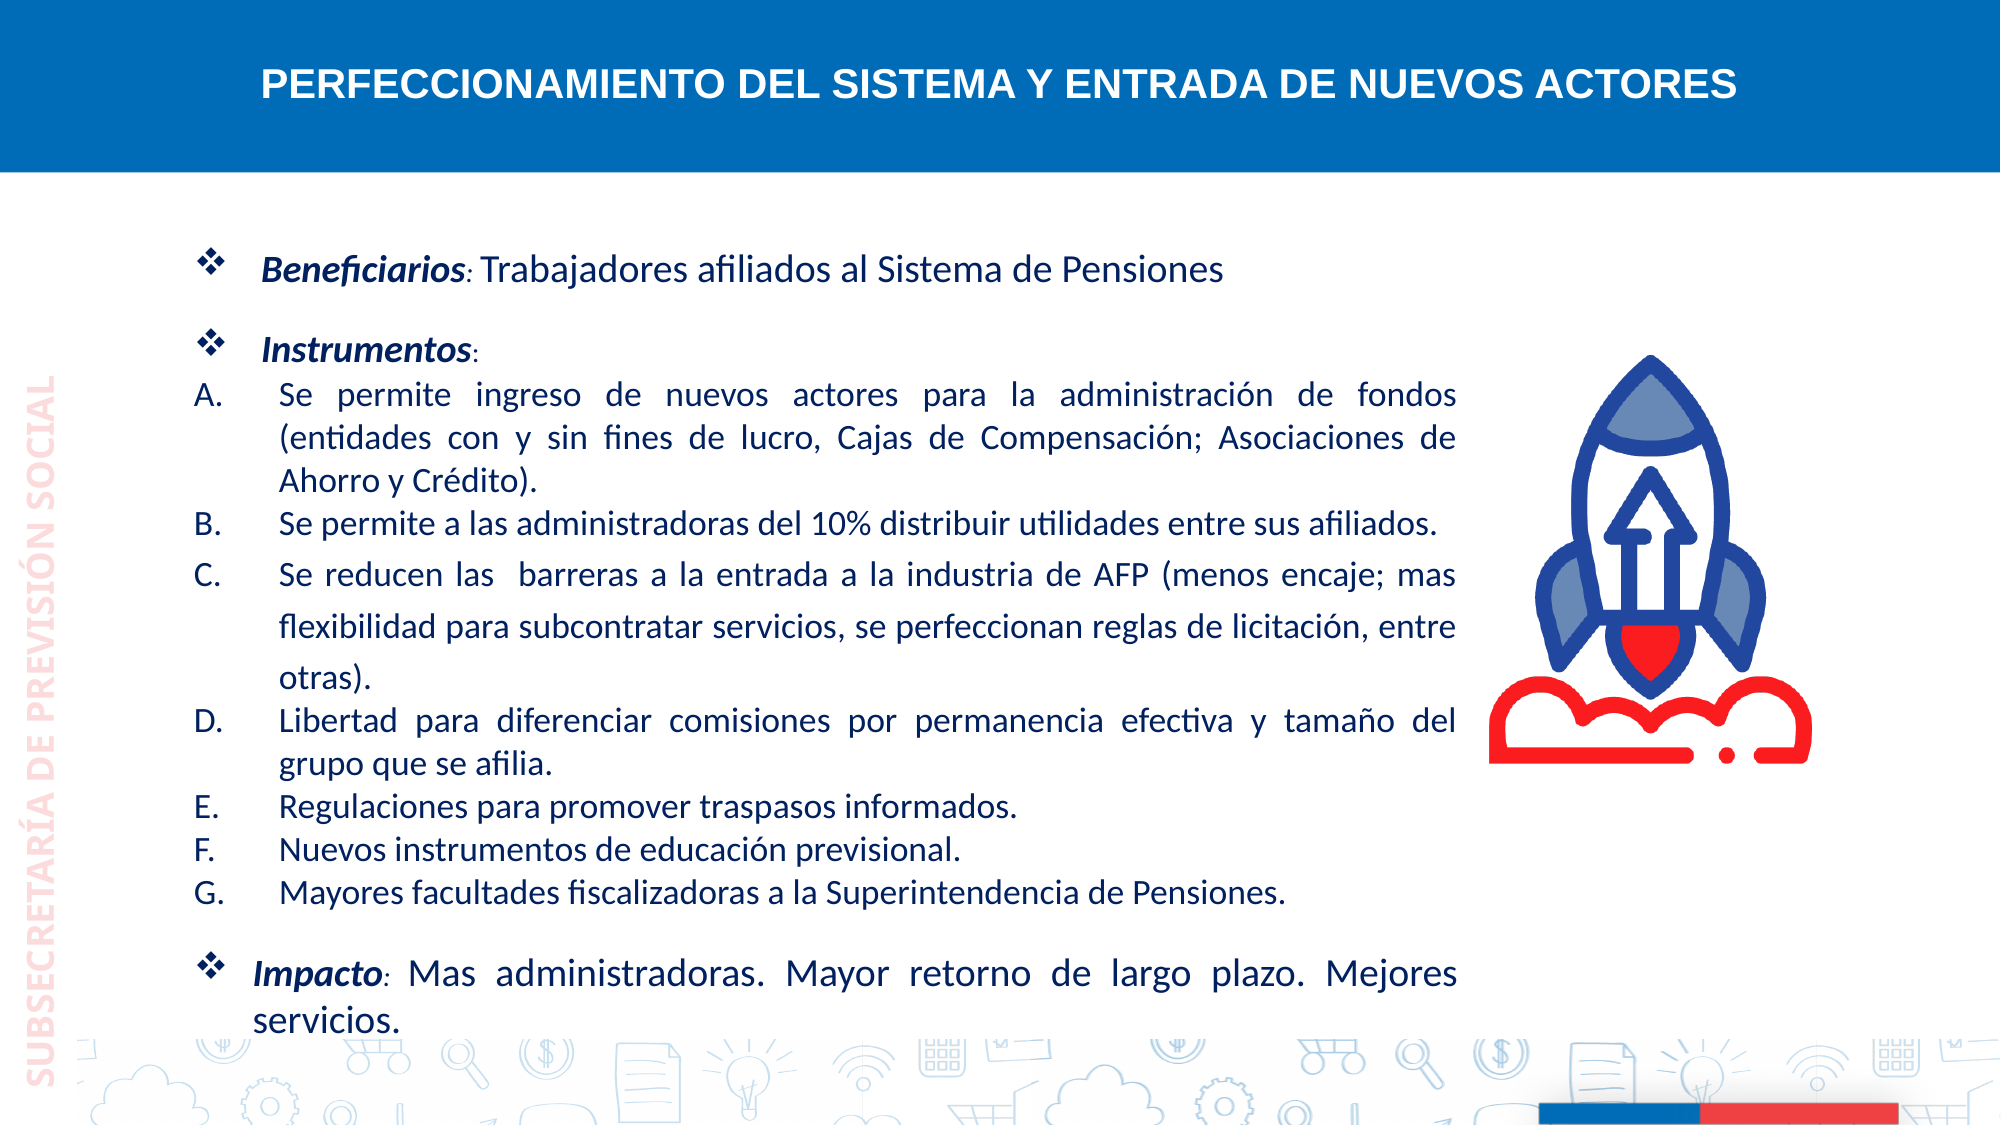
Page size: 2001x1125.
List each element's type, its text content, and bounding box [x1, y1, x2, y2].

list Beneficiarios: Trabajadores afiliados al Sistema de Pensiones Instrumentos: Se permite ingreso de nuevos actores para la administración de fondos (entidades con y sin fines de lucro, Cajas de Compensación; Asociaciones de Ahorro y Crédito). Se permite a las administradoras del 10% distribuir utilidades entre sus afiliados. Se reducen las barreras a la entrada a la industria de AFP (menos encaje; mas flexibilidad para subcontratar servicios, se perfeccionan reglas de licitación, entre otras). Libertad para diferenciar comisiones por permanencia efectiva y tamaño del grupo que se afilia. Regulaciones para promover traspasos informados. Nuevos instrumentos de educación previsional. Mayores facultades fiscalizadoras a la Superintendencia de Pensiones. Impacto: Mas administradoras. Mayor retorno de largo plazo. Mejores servicios. [193, 207, 1459, 1091]
text_box PERFECCIONAMIENTO DEL SISTEMA Y ENTRADA DE NUEVOS ACTORES [260, 56, 1746, 107]
picture [1458, 339, 1831, 783]
picture [77, 1039, 2001, 1125]
text_box [0, 0, 2000, 173]
